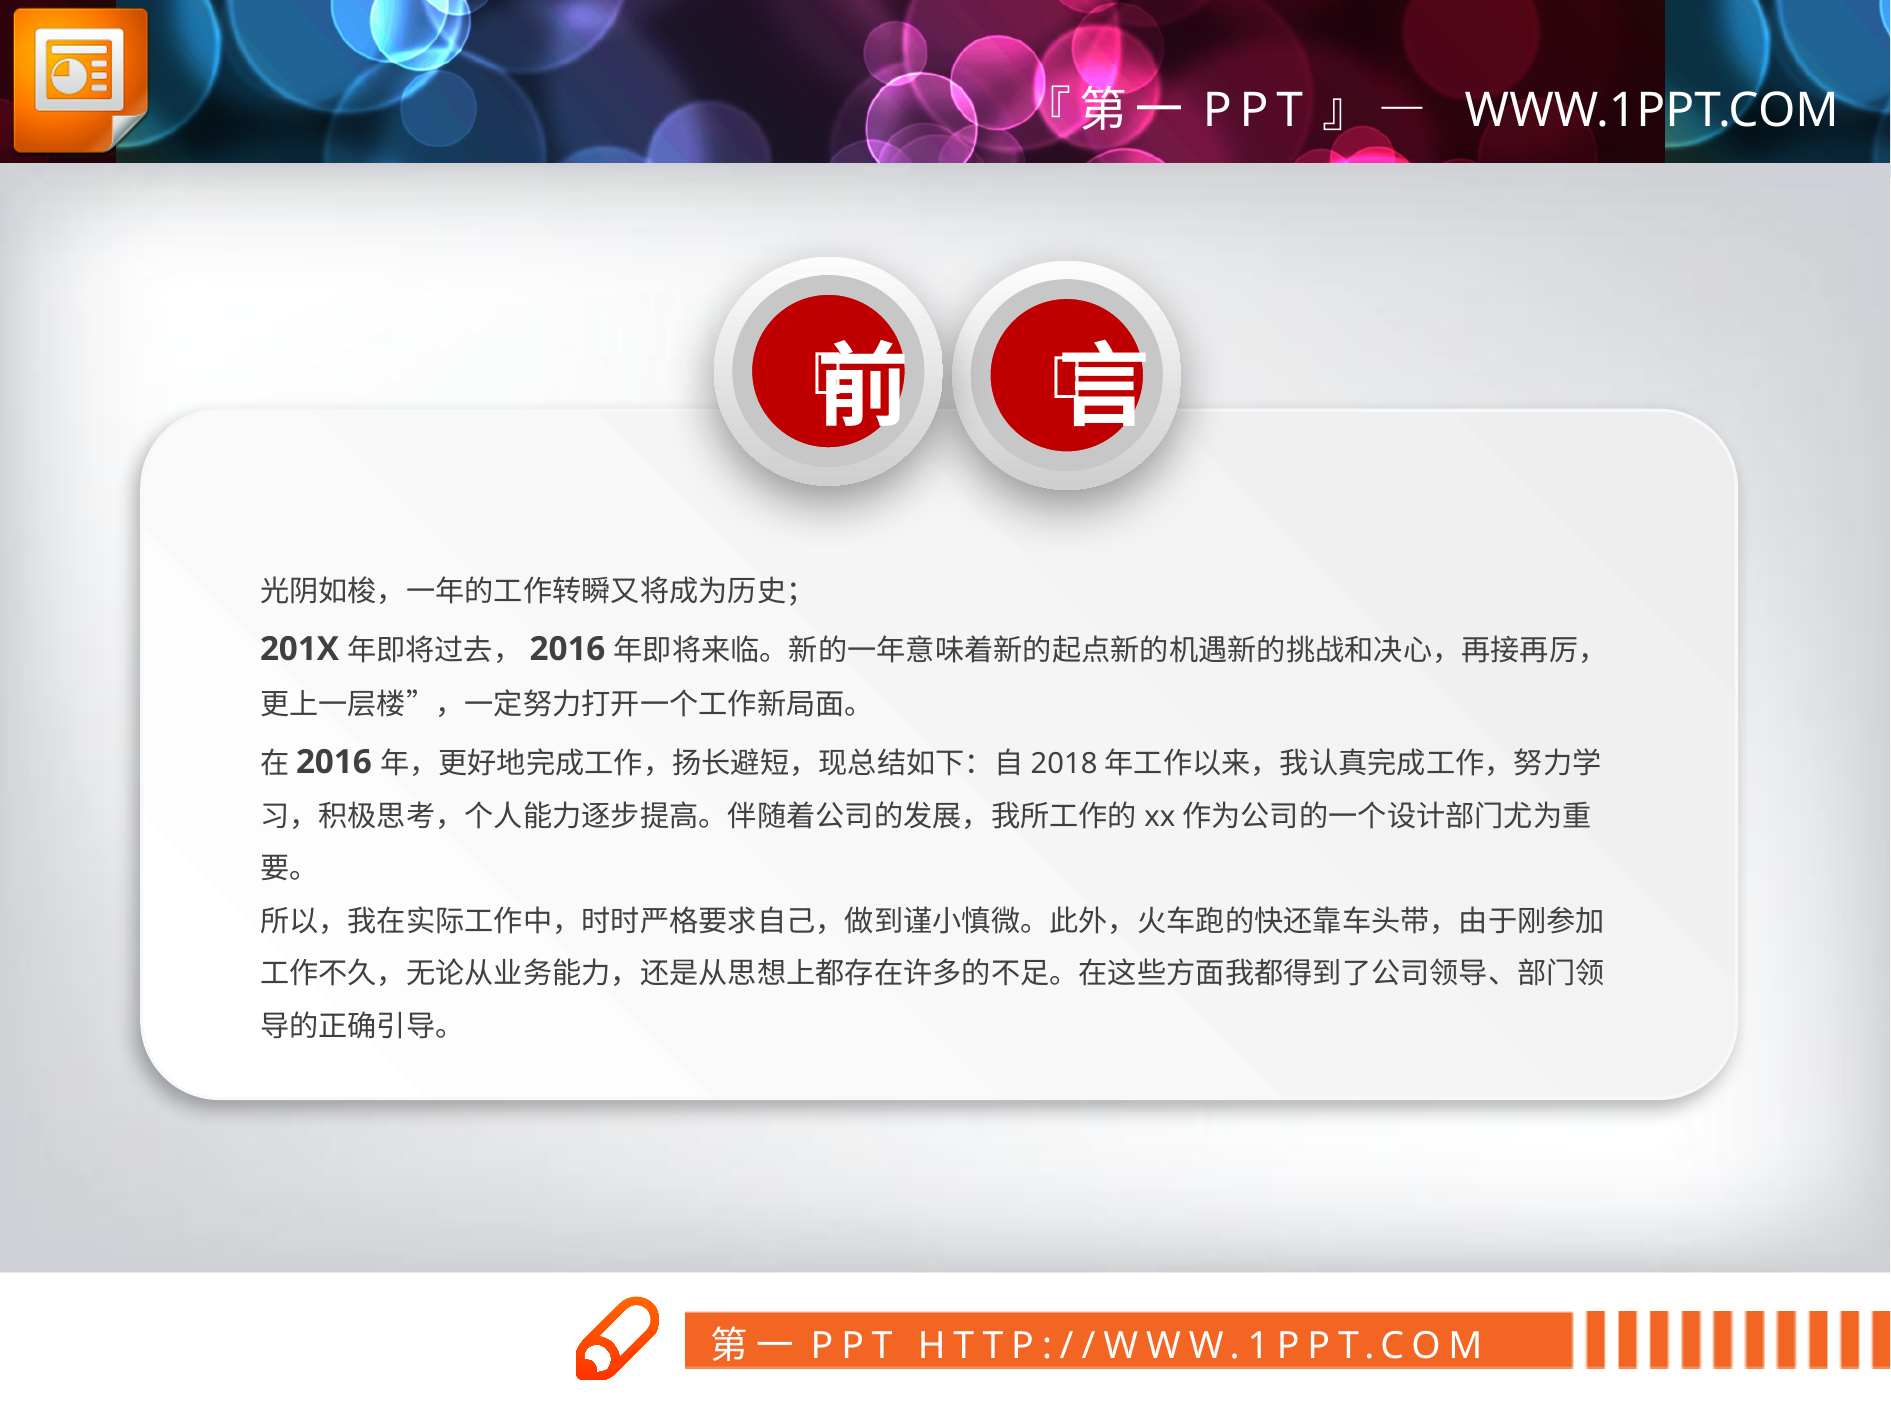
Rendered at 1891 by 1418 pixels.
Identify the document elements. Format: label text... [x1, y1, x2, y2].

picture [685, 1311, 1891, 1369]
text_box 光阴如梭，一年的工作转瞬又将成为历史； 201X年即将过去，2016年即将来临。新的一年意味着新的起点新的机遇新的挑战和决心，再接再厉，更上一层楼”，一定努力打开一个工作新局面。 在2016年，更好地完成工作，扬长避短，现总结如下：自2018年工作以来，我认真完成工作，努力学习，积极思考，个人能力逐步提高。伴随着公司的发展，我所工作的xx作为公司的一个设计部门尤为重要。 所以，我在实际工作中，时时严格要求自己，做到谨小慎微。此外，火车跑的快还靠车头带，由于刚参加工作不久，无论从业务能力，还是从思想上都存在许多的不足。在这些方面我都得到了公司领导、部门领导的正确引导。 [259, 555, 1621, 1043]
text_box [141, 410, 1737, 1099]
text_box 聆 [694, 410, 1200, 528]
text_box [713, 256, 944, 486]
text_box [952, 260, 1182, 490]
picture [0, 0, 1891, 1275]
